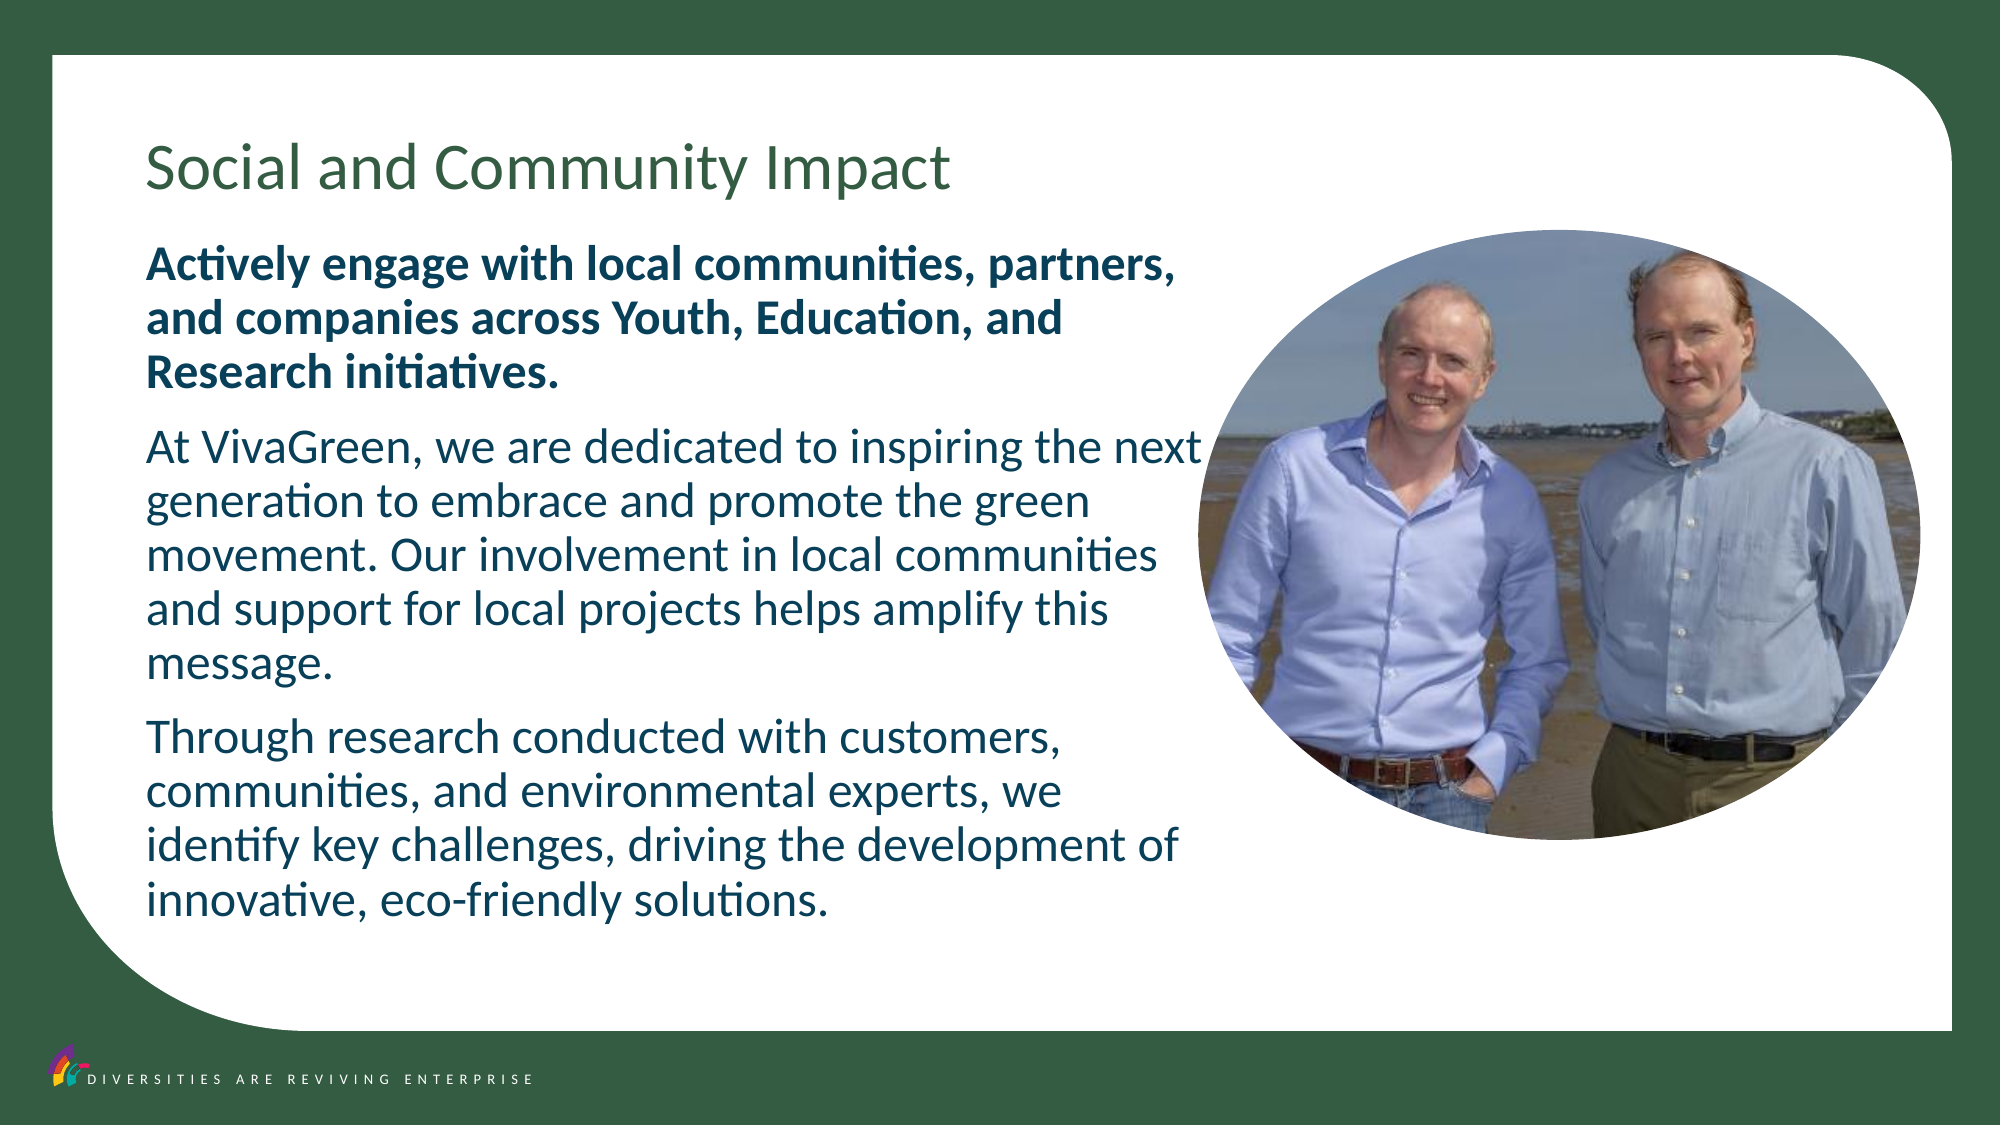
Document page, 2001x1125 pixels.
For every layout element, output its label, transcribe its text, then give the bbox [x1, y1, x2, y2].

picture [1198, 229, 1921, 840]
list Social and Community Impact [130, 124, 1869, 257]
list Actively engage with local communities, partners, and companies across Youth, Education, and Research initiatives. At VivaGreen, we are dedicated to inspiring the next generation to embrace and promote the green movement. Our involvement in local communities and support for local projects helps amplify this message. Through research conducted with customers, communities, and environmental experts, we identify key challenges, driving the development of innovative, eco-friendly solutions. [130, 257, 1234, 862]
